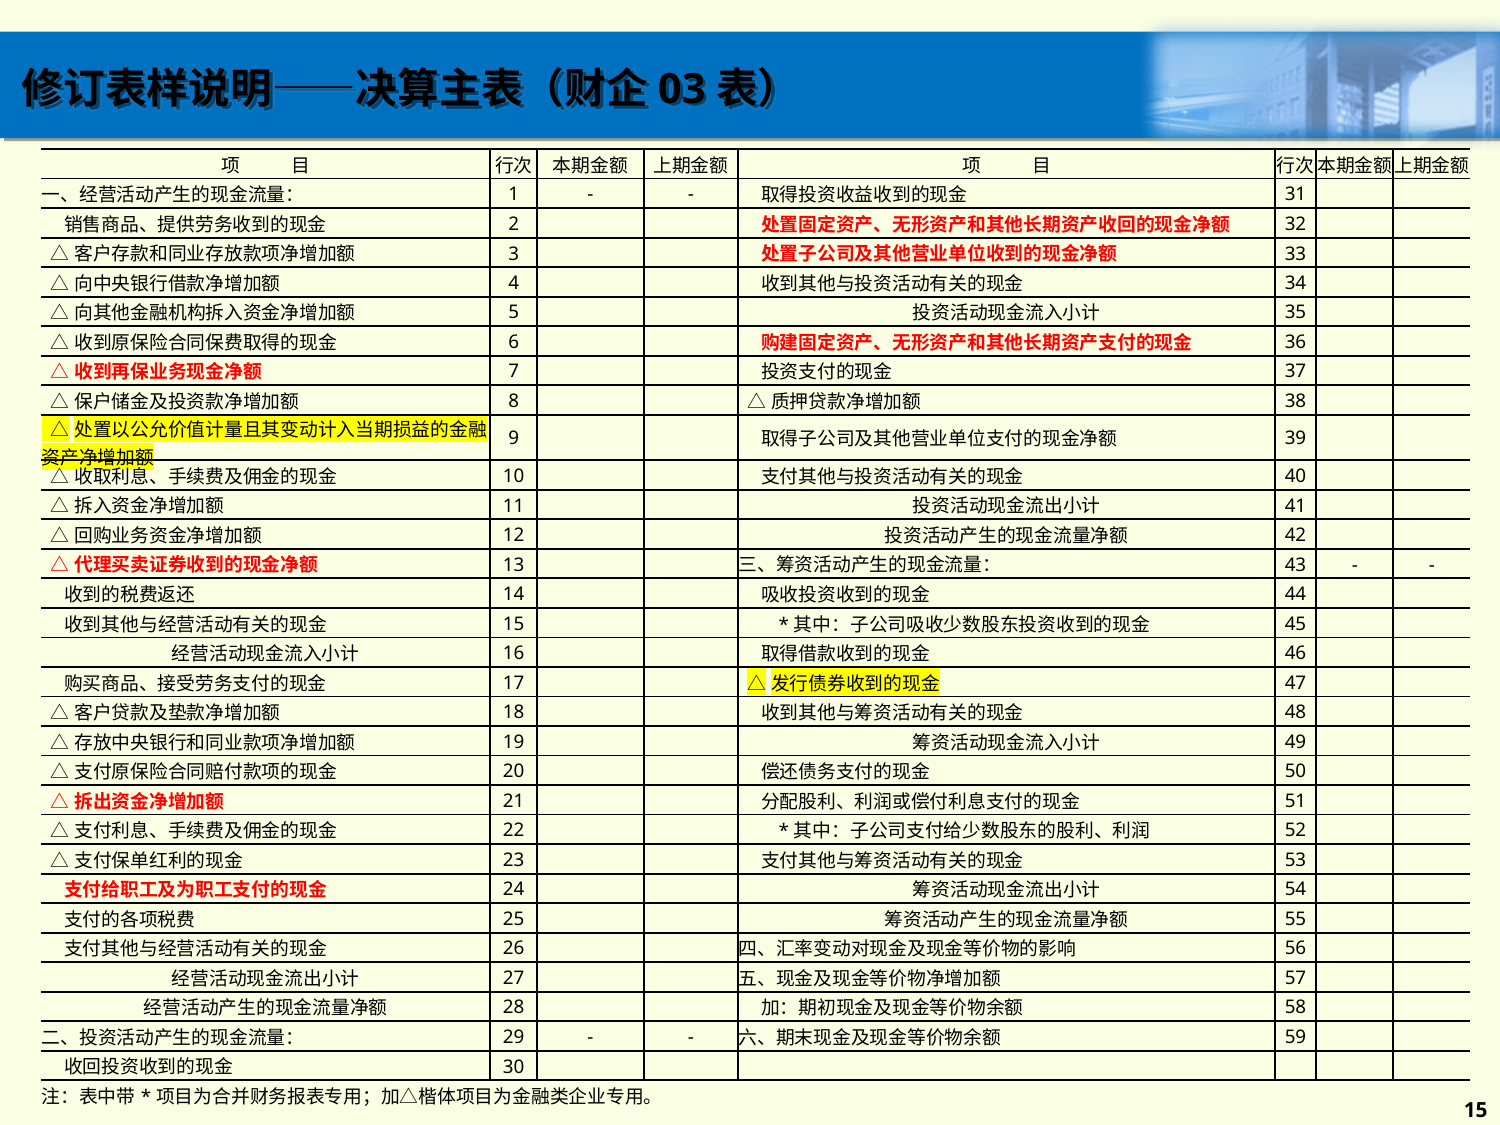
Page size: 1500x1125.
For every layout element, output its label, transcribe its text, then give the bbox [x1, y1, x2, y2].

table_cell [1317, 1052, 1392, 1079]
table_cell [538, 239, 643, 266]
table_cell [645, 786, 737, 814]
table_cell [1394, 579, 1470, 607]
table_cell [645, 491, 737, 518]
table_cell 经营活动现金流入小计 [41, 638, 489, 666]
table_cell [538, 268, 643, 296]
table_cell 33 [1276, 239, 1315, 266]
table_cell 1 [491, 179, 536, 207]
table_cell 投资活动产生的现金流量净额 [739, 520, 1274, 548]
table_cell [1317, 904, 1392, 932]
table_header 项 目 [739, 150, 1274, 178]
table_cell 五、现金及现金等价物净增加额 [739, 963, 1274, 991]
table_cell [1394, 697, 1470, 725]
table_cell [1394, 416, 1470, 459]
title 修订表样说明——决算主表（财企03表） [6, 54, 1136, 258]
table_cell [1317, 179, 1392, 207]
table_cell [1317, 815, 1392, 843]
table_cell [538, 1052, 643, 1079]
text_box 15 [1412, 1089, 1500, 1125]
table_cell [1394, 993, 1470, 1020]
table_cell △发行债券收到的现金 [739, 668, 1274, 696]
table_cell 购买商品、接受劳务支付的现金 [41, 668, 489, 696]
table_cell [1317, 845, 1392, 873]
table_cell [538, 550, 643, 577]
table_cell [1317, 579, 1392, 607]
table_cell [1394, 845, 1470, 873]
table_cell [538, 357, 643, 384]
table_cell 11 [491, 491, 536, 518]
table_header 项 目 [41, 150, 489, 178]
table_cell [538, 209, 643, 237]
table_cell [1394, 491, 1470, 518]
table_cell [1394, 386, 1470, 414]
table_cell [1317, 727, 1392, 755]
table_cell 投资支付的现金 [739, 357, 1274, 384]
table_cell [1394, 638, 1470, 666]
table_cell 购建固定资产、无形资产和其他长期资产支付的现金 [739, 327, 1274, 355]
table_cell 19 [491, 727, 536, 755]
table_cell △拆出资金净增加额 [41, 786, 489, 814]
table_cell [645, 1052, 737, 1079]
table_cell 42 [1276, 520, 1315, 548]
table_cell [645, 239, 737, 266]
table_cell 4 [491, 268, 536, 296]
table_cell [538, 416, 643, 459]
table_cell 分配股利、利润或偿付利息支付的现金 [739, 786, 1274, 814]
table_cell [1394, 1022, 1470, 1050]
table_cell 三、筹资活动产生的现金流量： [739, 550, 1274, 577]
table_cell [538, 298, 643, 325]
table_cell 51 [1276, 786, 1315, 814]
table_cell [538, 786, 643, 814]
table_cell 注：表中带*项目为合并财务报表专用；加△楷体项目为金融类企业专用。 [41, 1081, 1470, 1110]
table_cell 48 [1276, 697, 1315, 725]
table_cell [645, 904, 737, 932]
table_cell 投资活动现金流入小计 [739, 298, 1274, 325]
table_cell [538, 904, 643, 932]
table_cell 44 [1276, 579, 1315, 607]
table_cell 27 [491, 963, 536, 991]
table_cell [1317, 520, 1392, 548]
table_cell 32 [1276, 209, 1315, 237]
table_cell △拆入资金净增加额 [41, 491, 489, 518]
table_cell △存放中央银行和同业款项净增加额 [41, 727, 489, 755]
table_cell 支付其他与筹资活动有关的现金 [739, 845, 1274, 873]
table_cell [1394, 327, 1470, 355]
table_cell 46 [1276, 638, 1315, 666]
table_cell 40 [1276, 461, 1315, 489]
table_cell [645, 357, 737, 384]
table_cell [1317, 993, 1392, 1020]
table_cell [645, 416, 737, 459]
table_cell △收取利息、手续费及佣金的现金 [41, 461, 489, 489]
table_cell [1394, 1052, 1470, 1079]
table_cell 处置固定资产、无形资产和其他长期资产收回的现金净额 [739, 209, 1274, 237]
table_cell [1317, 609, 1392, 637]
table_cell [645, 579, 737, 607]
table_cell 13 [491, 550, 536, 577]
table_cell [1317, 461, 1392, 489]
table_cell 39 [1276, 416, 1315, 459]
table_cell 38 [1276, 386, 1315, 414]
table_cell 52 [1276, 815, 1315, 843]
table_cell [1394, 934, 1470, 961]
table_cell 取得借款收到的现金 [739, 638, 1274, 666]
table_cell [1317, 963, 1392, 991]
table_cell [645, 268, 737, 296]
table_cell [645, 638, 737, 666]
table_cell 3 [491, 239, 536, 266]
table_cell - [538, 179, 643, 207]
table_cell 取得子公司及其他营业单位支付的现金净额 [739, 416, 1274, 459]
table_cell [1317, 668, 1392, 696]
table_cell 支付给职工及为职工支付的现金 [41, 875, 489, 902]
table_cell 收到其他与经营活动有关的现金 [41, 609, 489, 637]
table_cell △支付保单红利的现金 [41, 845, 489, 873]
table_cell 收回投资收到的现金 [41, 1052, 489, 1079]
table_cell 筹资活动现金流出小计 [739, 875, 1274, 902]
table_cell △代理买卖证券收到的现金净额 [41, 550, 489, 577]
table_cell 54 [1276, 875, 1315, 902]
table_cell [538, 963, 643, 991]
table_cell 10 [491, 461, 536, 489]
table_cell [1394, 461, 1470, 489]
table_cell 59 [1276, 1022, 1315, 1050]
table_cell [645, 845, 737, 873]
table_cell [645, 461, 737, 489]
table_cell [1394, 875, 1470, 902]
table_cell [1394, 904, 1470, 932]
table_cell [1317, 327, 1392, 355]
table_cell 16 [491, 638, 536, 666]
table_cell [645, 815, 737, 843]
table_cell 支付其他与经营活动有关的现金 [41, 934, 489, 961]
table_cell △保户储金及投资款净增加额 [41, 386, 489, 414]
table_cell △支付利息、手续费及佣金的现金 [41, 815, 489, 843]
table_cell [1317, 416, 1392, 459]
table_cell [538, 520, 643, 548]
table_cell [739, 1052, 1274, 1079]
table_cell [645, 386, 737, 414]
table_cell [1394, 609, 1470, 637]
table_header 本期金额 [538, 150, 643, 178]
table_cell 9 [491, 416, 536, 459]
table_cell 55 [1276, 904, 1315, 932]
table_cell 29 [491, 1022, 536, 1050]
table_cell [645, 697, 737, 725]
table_cell 6 [491, 327, 536, 355]
table_cell [1317, 239, 1392, 266]
table_cell 二、投资活动产生的现金流量： [41, 1022, 489, 1050]
table_cell [645, 298, 737, 325]
table_cell [645, 550, 737, 577]
table_cell [538, 461, 643, 489]
table_cell △向其他金融机构拆入资金净增加额 [41, 298, 489, 325]
table_cell 支付其他与投资活动有关的现金 [739, 461, 1274, 489]
table_cell 17 [491, 668, 536, 696]
table_cell 收到其他与筹资活动有关的现金 [739, 697, 1274, 725]
table_cell 22 [491, 815, 536, 843]
table_cell [1317, 756, 1392, 784]
table_cell 20 [491, 756, 536, 784]
table_header 行次 [1276, 153, 1315, 178]
table_cell [1317, 934, 1392, 961]
table_cell 经营活动现金流出小计 [41, 963, 489, 991]
table_cell [1394, 815, 1470, 843]
table_cell [538, 756, 643, 784]
table_cell 34 [1276, 268, 1315, 296]
table_cell 37 [1276, 357, 1315, 384]
table_header 本期金额 [1317, 153, 1392, 178]
table_cell 23 [491, 845, 536, 873]
table_cell [1317, 638, 1392, 666]
table_cell [645, 327, 737, 355]
table_cell [1317, 268, 1392, 296]
table_cell [1394, 268, 1470, 296]
table_cell △向中央银行借款净增加额 [41, 268, 489, 296]
table_cell [538, 993, 643, 1020]
table_cell 六、期末现金及现金等价物余额 [739, 1022, 1274, 1050]
table_cell [1394, 357, 1470, 384]
table_cell [538, 579, 643, 607]
table_cell △处置以公允价值计量且其变动计入当期损益的金融资产净增加额 [41, 416, 489, 459]
table_cell 14 [491, 579, 536, 607]
table_cell 经营活动产生的现金流量净额 [41, 993, 489, 1020]
table_cell [645, 727, 737, 755]
table_cell 筹资活动产生的现金流量净额 [739, 904, 1274, 932]
table_cell 43 [1276, 550, 1315, 577]
table_header 行次 [491, 150, 536, 178]
table_cell 15 [491, 609, 536, 637]
table_cell [645, 963, 737, 991]
table_cell 5 [491, 298, 536, 325]
table_cell 18 [491, 697, 536, 725]
table_cell [538, 327, 643, 355]
table_cell △回购业务资金净增加额 [41, 520, 489, 548]
table_cell [538, 638, 643, 666]
table_cell [538, 815, 643, 843]
table_cell - [1394, 550, 1470, 577]
table_header 上期金额 [645, 150, 737, 178]
table_cell 50 [1276, 756, 1315, 784]
table_cell [645, 993, 737, 1020]
table_cell △收到再保业务现金净额 [41, 357, 489, 384]
table_cell [538, 386, 643, 414]
table_cell 25 [491, 904, 536, 932]
table_cell [1317, 209, 1392, 237]
table_cell 26 [491, 934, 536, 961]
table_cell 收到的税费返还 [41, 579, 489, 607]
table_cell [1394, 298, 1470, 325]
table_cell 45 [1276, 609, 1315, 637]
table_cell *其中：子公司支付给少数股东的股利、利润 [739, 815, 1274, 843]
table_cell [538, 668, 643, 696]
table_cell [1394, 727, 1470, 755]
table_cell [645, 875, 737, 902]
table_cell [1394, 179, 1470, 207]
table_cell [538, 934, 643, 961]
table_cell [645, 609, 737, 637]
table_cell 8 [491, 386, 536, 414]
table_cell 吸收投资收到的现金 [739, 579, 1274, 607]
table_cell - [645, 1022, 737, 1050]
table_cell △客户贷款及垫款净增加额 [41, 697, 489, 725]
table_cell [1276, 1052, 1315, 1079]
table_cell [1317, 298, 1392, 325]
table_cell [1394, 786, 1470, 814]
table_cell [538, 491, 643, 518]
table_cell 一、经营活动产生的现金流量： [41, 179, 489, 207]
table_cell [538, 875, 643, 902]
table_cell 取得投资收益收到的现金 [739, 179, 1274, 207]
table_cell 12 [491, 520, 536, 548]
table_cell [538, 727, 643, 755]
table_cell [1394, 520, 1470, 548]
table_cell 支付的各项税费 [41, 904, 489, 932]
table_cell [1394, 209, 1470, 237]
table_cell - [538, 1022, 643, 1050]
table_cell [645, 209, 737, 237]
table_cell 24 [491, 875, 536, 902]
table_cell 偿还债务支付的现金 [739, 756, 1274, 784]
table_cell △支付原保险合同赔付款项的现金 [41, 756, 489, 784]
table_cell [1394, 239, 1470, 266]
table_cell [1394, 668, 1470, 696]
table_cell *其中：子公司吸收少数股东投资收到的现金 [739, 609, 1274, 637]
table_cell 加：期初现金及现金等价物余额 [739, 993, 1274, 1020]
table_cell [1317, 357, 1392, 384]
table_cell [645, 668, 737, 696]
table_cell [1317, 1022, 1392, 1050]
table_cell 21 [491, 786, 536, 814]
table_cell 收到其他与投资活动有关的现金 [739, 268, 1274, 296]
table_cell [645, 934, 737, 961]
table_cell 2 [491, 209, 536, 237]
table_cell [1317, 386, 1392, 414]
table_cell [538, 845, 643, 873]
table_cell 56 [1276, 934, 1315, 961]
table_cell 47 [1276, 668, 1315, 696]
table_cell [1317, 786, 1392, 814]
table_cell 筹资活动现金流入小计 [739, 727, 1274, 755]
table_cell 49 [1276, 727, 1315, 755]
table_cell [645, 756, 737, 784]
table_cell [1394, 756, 1470, 784]
picture [1136, 14, 1500, 153]
table_cell [538, 609, 643, 637]
table_cell 58 [1276, 993, 1315, 1020]
table_cell - [1317, 550, 1392, 577]
table_cell △质押贷款净增加额 [739, 386, 1274, 414]
table_cell 四、汇率变动对现金及现金等价物的影响 [739, 934, 1274, 961]
table_cell - [645, 179, 737, 207]
table_cell [538, 697, 643, 725]
table_cell 30 [491, 1052, 536, 1079]
table_cell 41 [1276, 491, 1315, 518]
table_cell △客户存款和同业存放款项净增加额 [41, 239, 489, 266]
table_cell 7 [491, 357, 536, 384]
table_cell 53 [1276, 845, 1315, 873]
table_cell 31 [1276, 179, 1315, 207]
table_cell [1317, 491, 1392, 518]
table_cell 57 [1276, 963, 1315, 991]
table_cell [645, 520, 737, 548]
table_cell [1317, 697, 1392, 725]
table_cell △收到原保险合同保费取得的现金 [41, 327, 489, 355]
table_cell [1317, 875, 1392, 902]
table_cell [1394, 963, 1470, 991]
table_cell 28 [491, 993, 536, 1020]
table_cell 36 [1276, 327, 1315, 355]
table_cell 35 [1276, 298, 1315, 325]
table_cell 销售商品、提供劳务收到的现金 [41, 209, 489, 237]
table_header 上期金额 [1394, 153, 1470, 178]
table_cell 处置子公司及其他营业单位收到的现金净额 [739, 239, 1274, 266]
table_cell 投资活动现金流出小计 [739, 491, 1274, 518]
